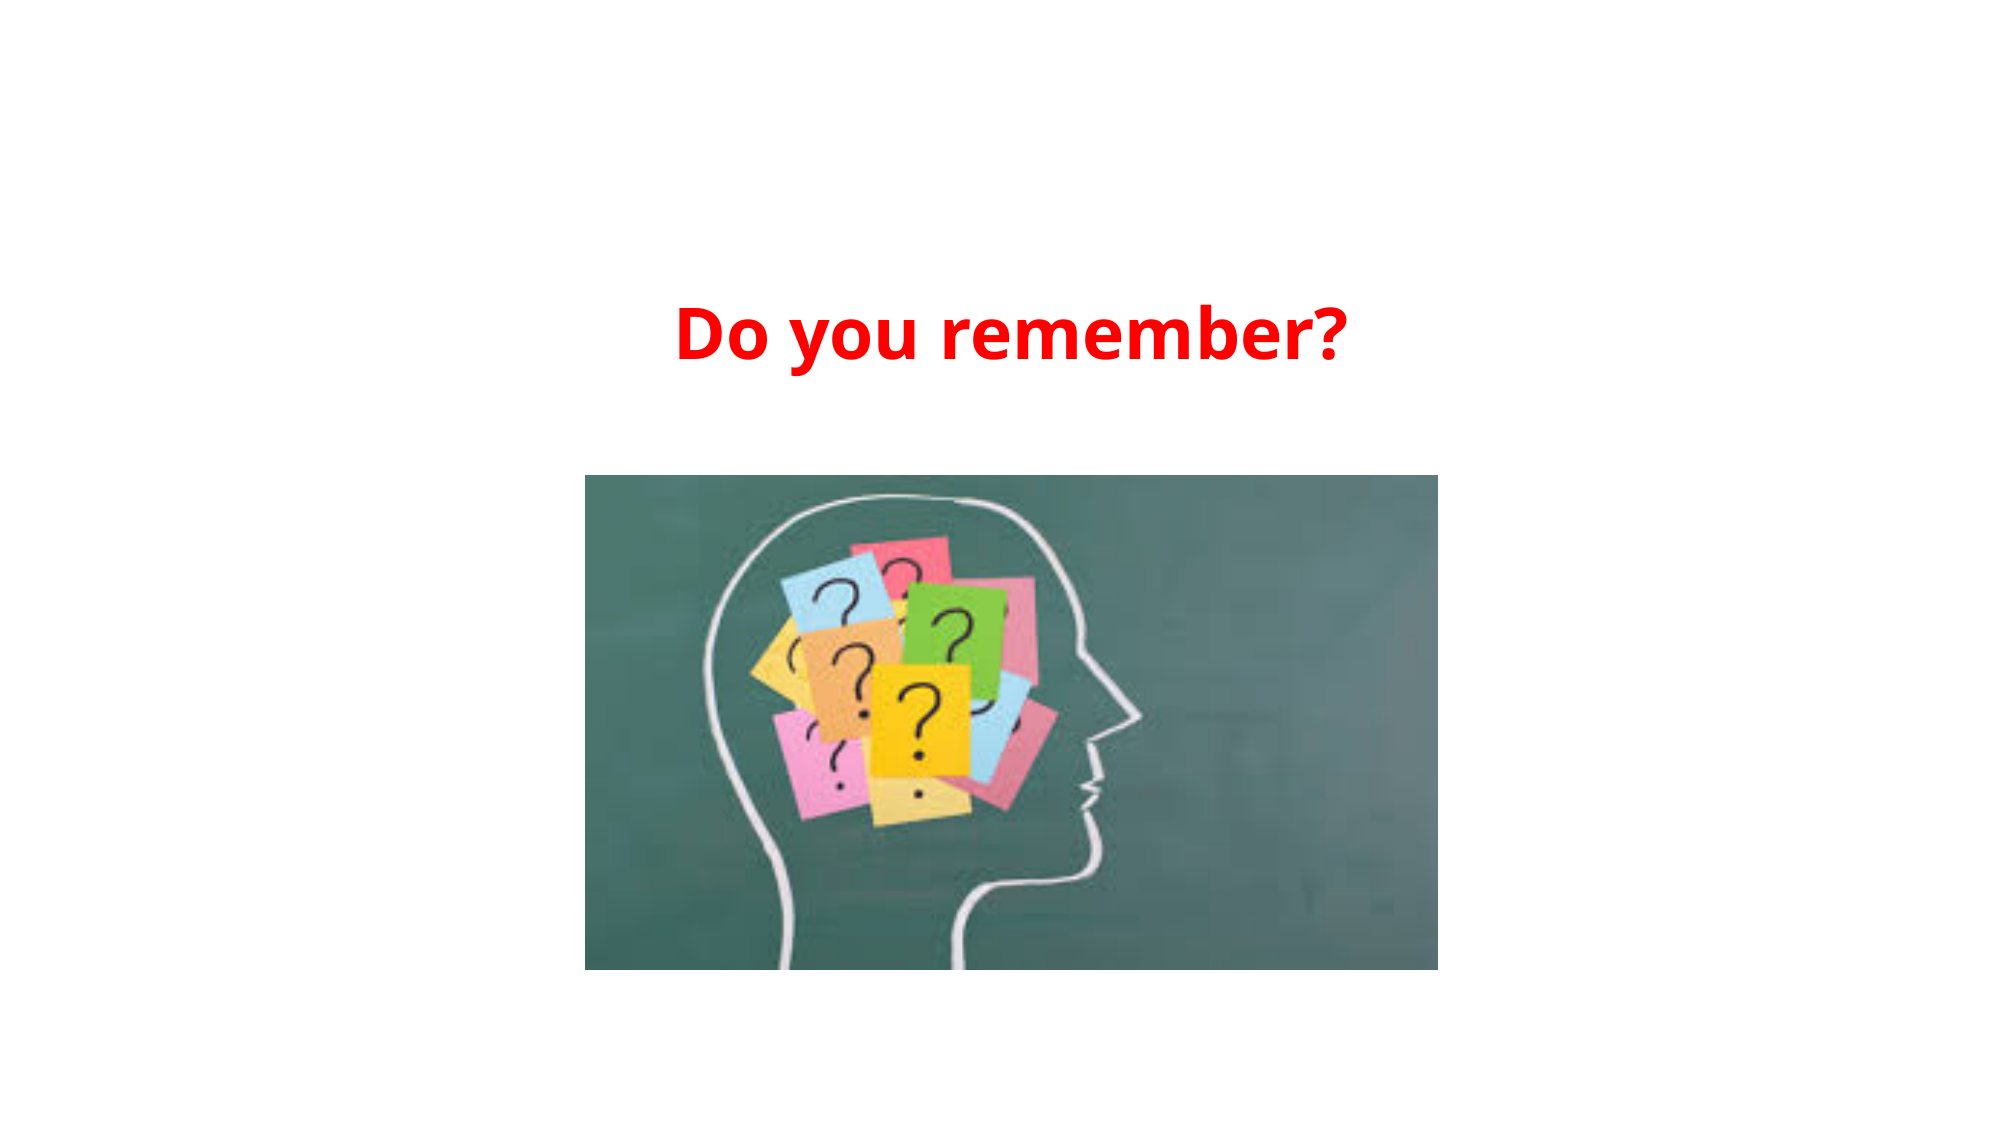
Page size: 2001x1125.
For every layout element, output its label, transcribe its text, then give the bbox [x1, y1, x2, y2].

title Do you remember? [160, 289, 1863, 518]
picture [585, 475, 1438, 970]
